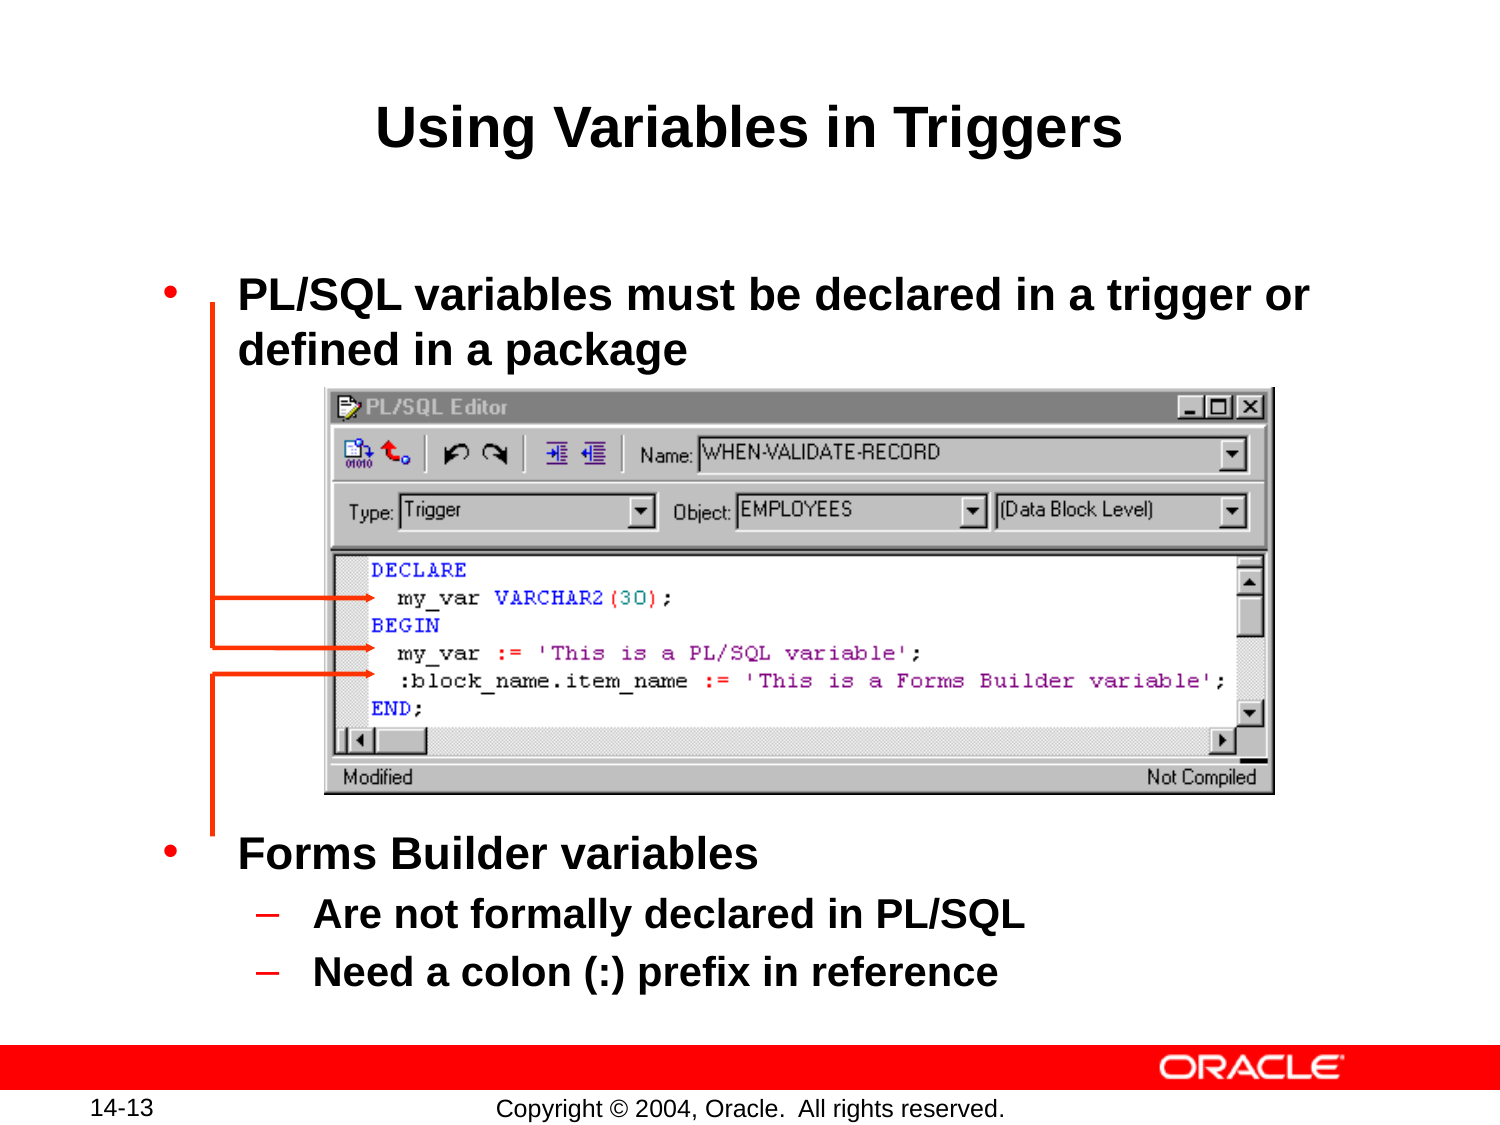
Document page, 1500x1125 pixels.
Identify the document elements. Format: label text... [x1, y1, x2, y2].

picture [324, 387, 1276, 796]
list PL/SQL variables must be declared in a trigger or defined in a package Forms Builder variables Are not formally declared in PL/SQL Need a colon (:) prefix in reference [141, 262, 1326, 1003]
title Using Variables in Triggers [149, 87, 1351, 232]
